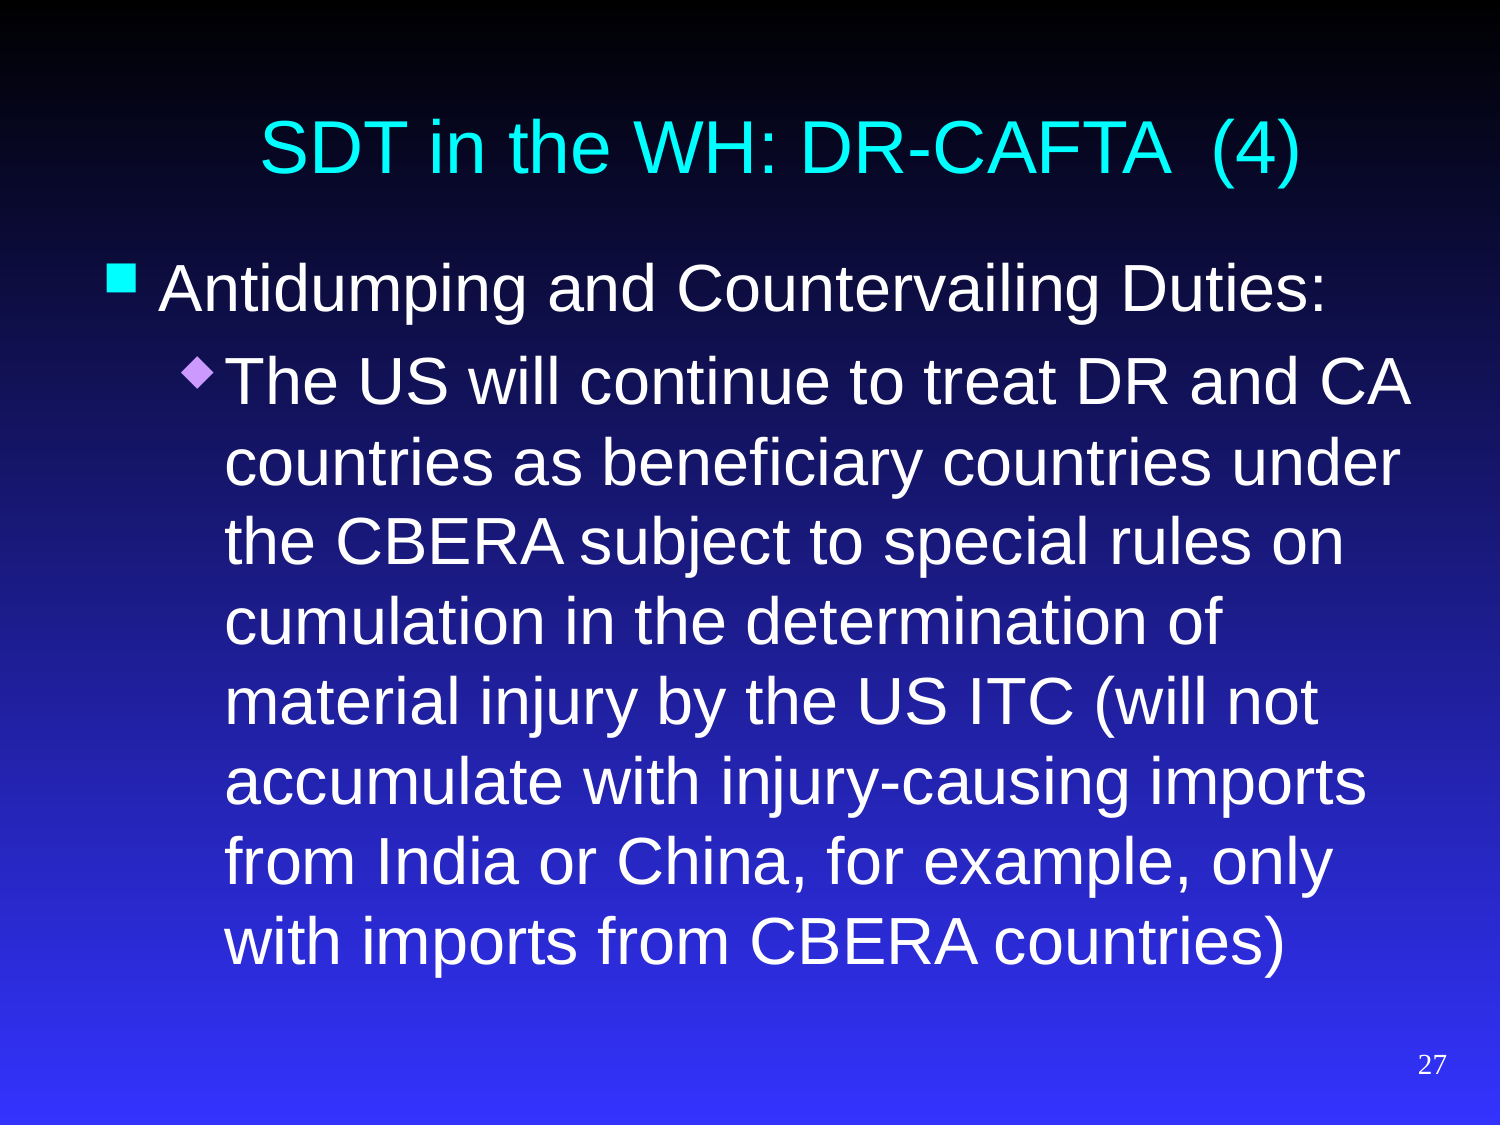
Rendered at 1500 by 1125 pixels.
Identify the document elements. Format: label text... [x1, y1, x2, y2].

list Antidumping and Countervailing Duties: The US will continue to treat DR and CA countries as beneficiary countries under the CBERA subject to special rules on cumulation in the determination of material injury by the US ITC (will not accumulate with injury-causing imports from India or China, for example, only with imports from CBERA countries) [87, 237, 1468, 1063]
title SDT in the WH: DR-CAFTA (4) [99, 49, 1463, 237]
slide_number 27 [1149, 1063, 1463, 1101]
